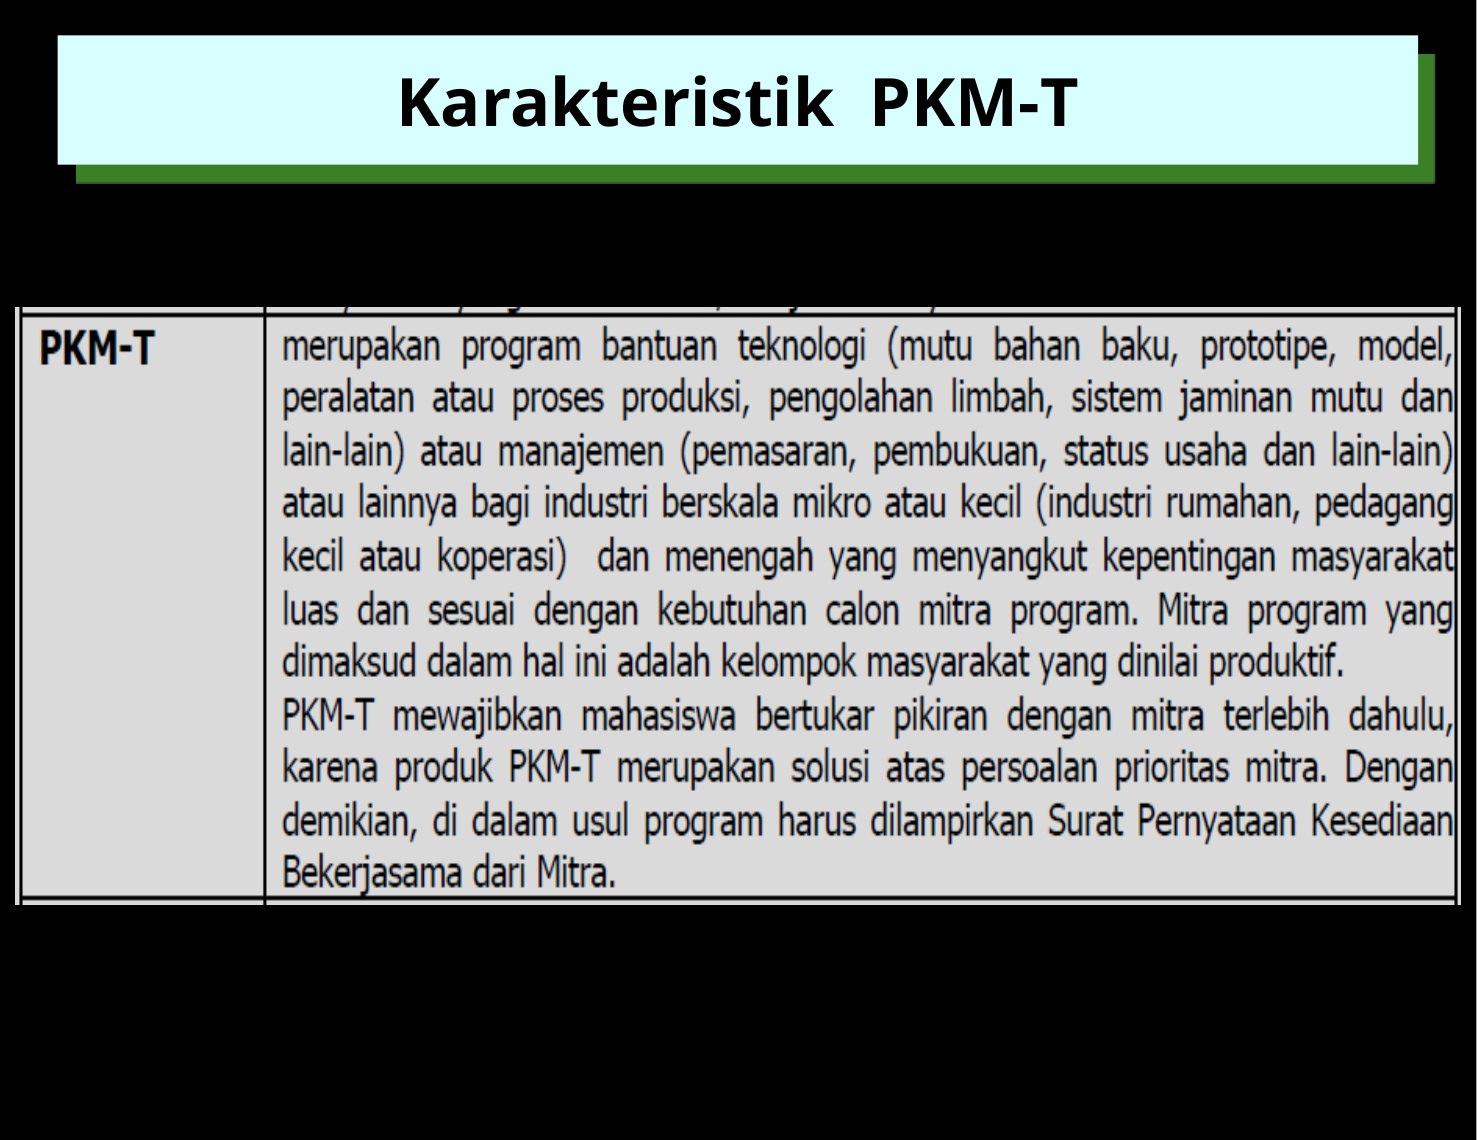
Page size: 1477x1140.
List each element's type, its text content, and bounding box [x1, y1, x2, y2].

picture [15, 306, 1462, 906]
text_box Karakteristik PKM-T [57, 35, 1419, 165]
